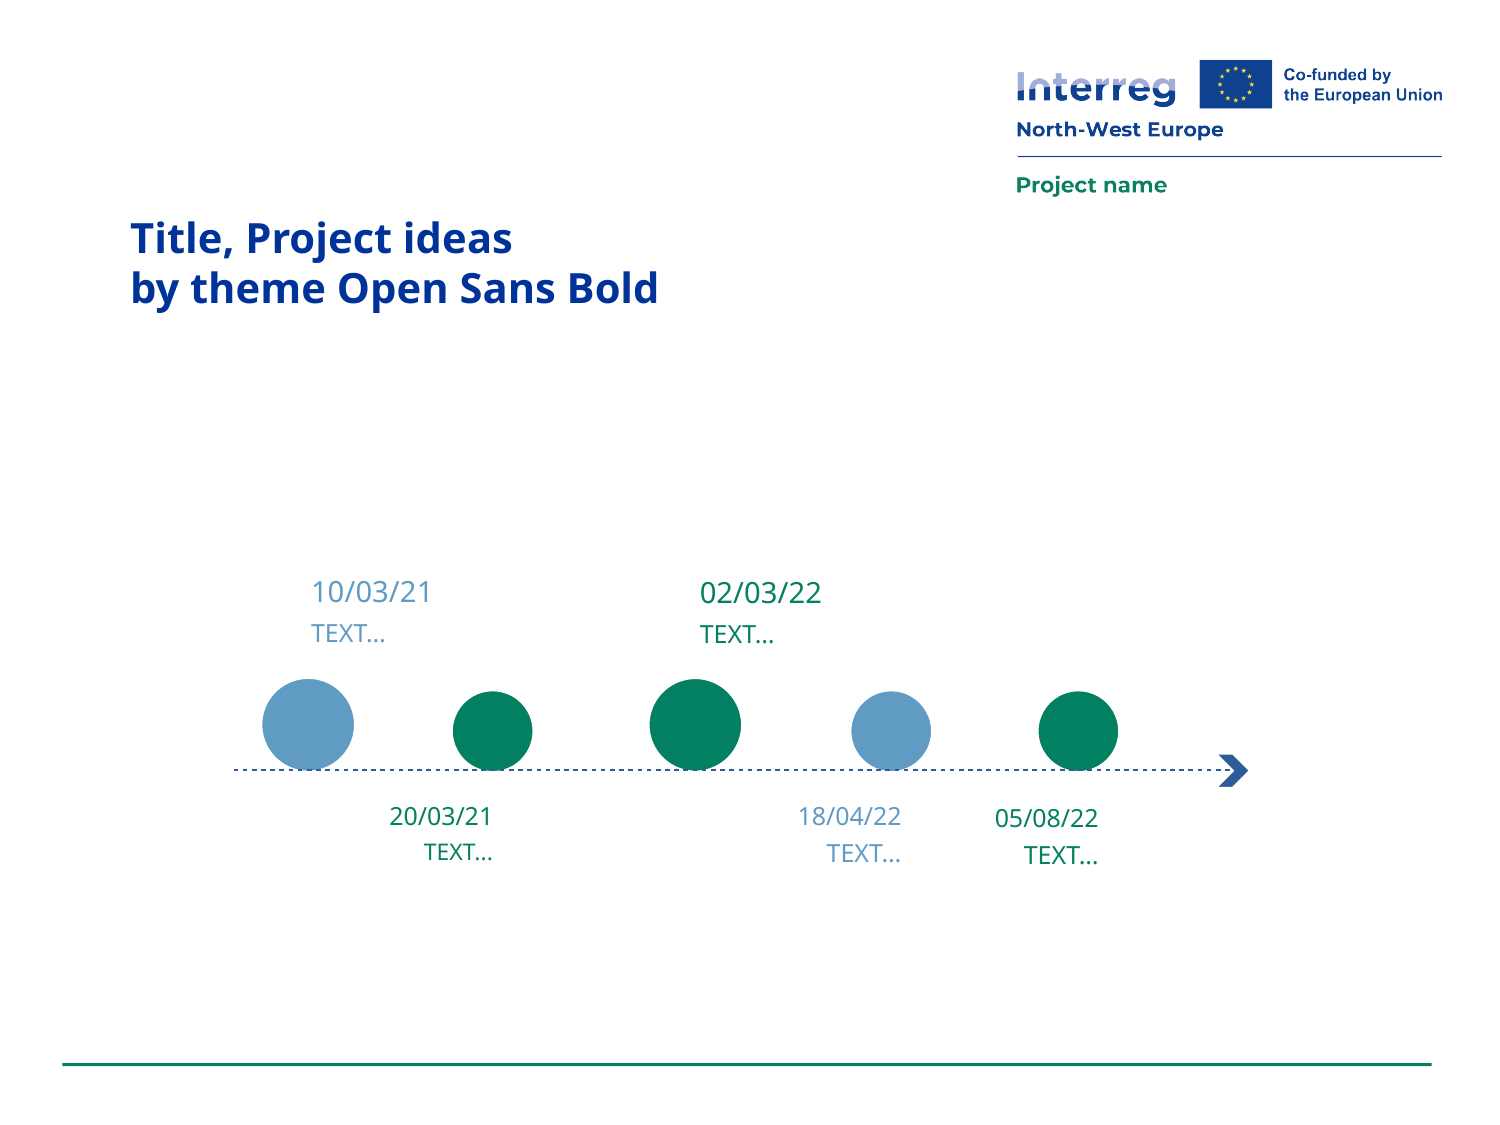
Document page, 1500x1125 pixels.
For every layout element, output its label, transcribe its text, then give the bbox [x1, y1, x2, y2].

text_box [261, 487, 1250, 978]
picture [958, 0, 1500, 252]
text_box Title, Project ideas by theme Open Sans Bold [115, 204, 859, 352]
